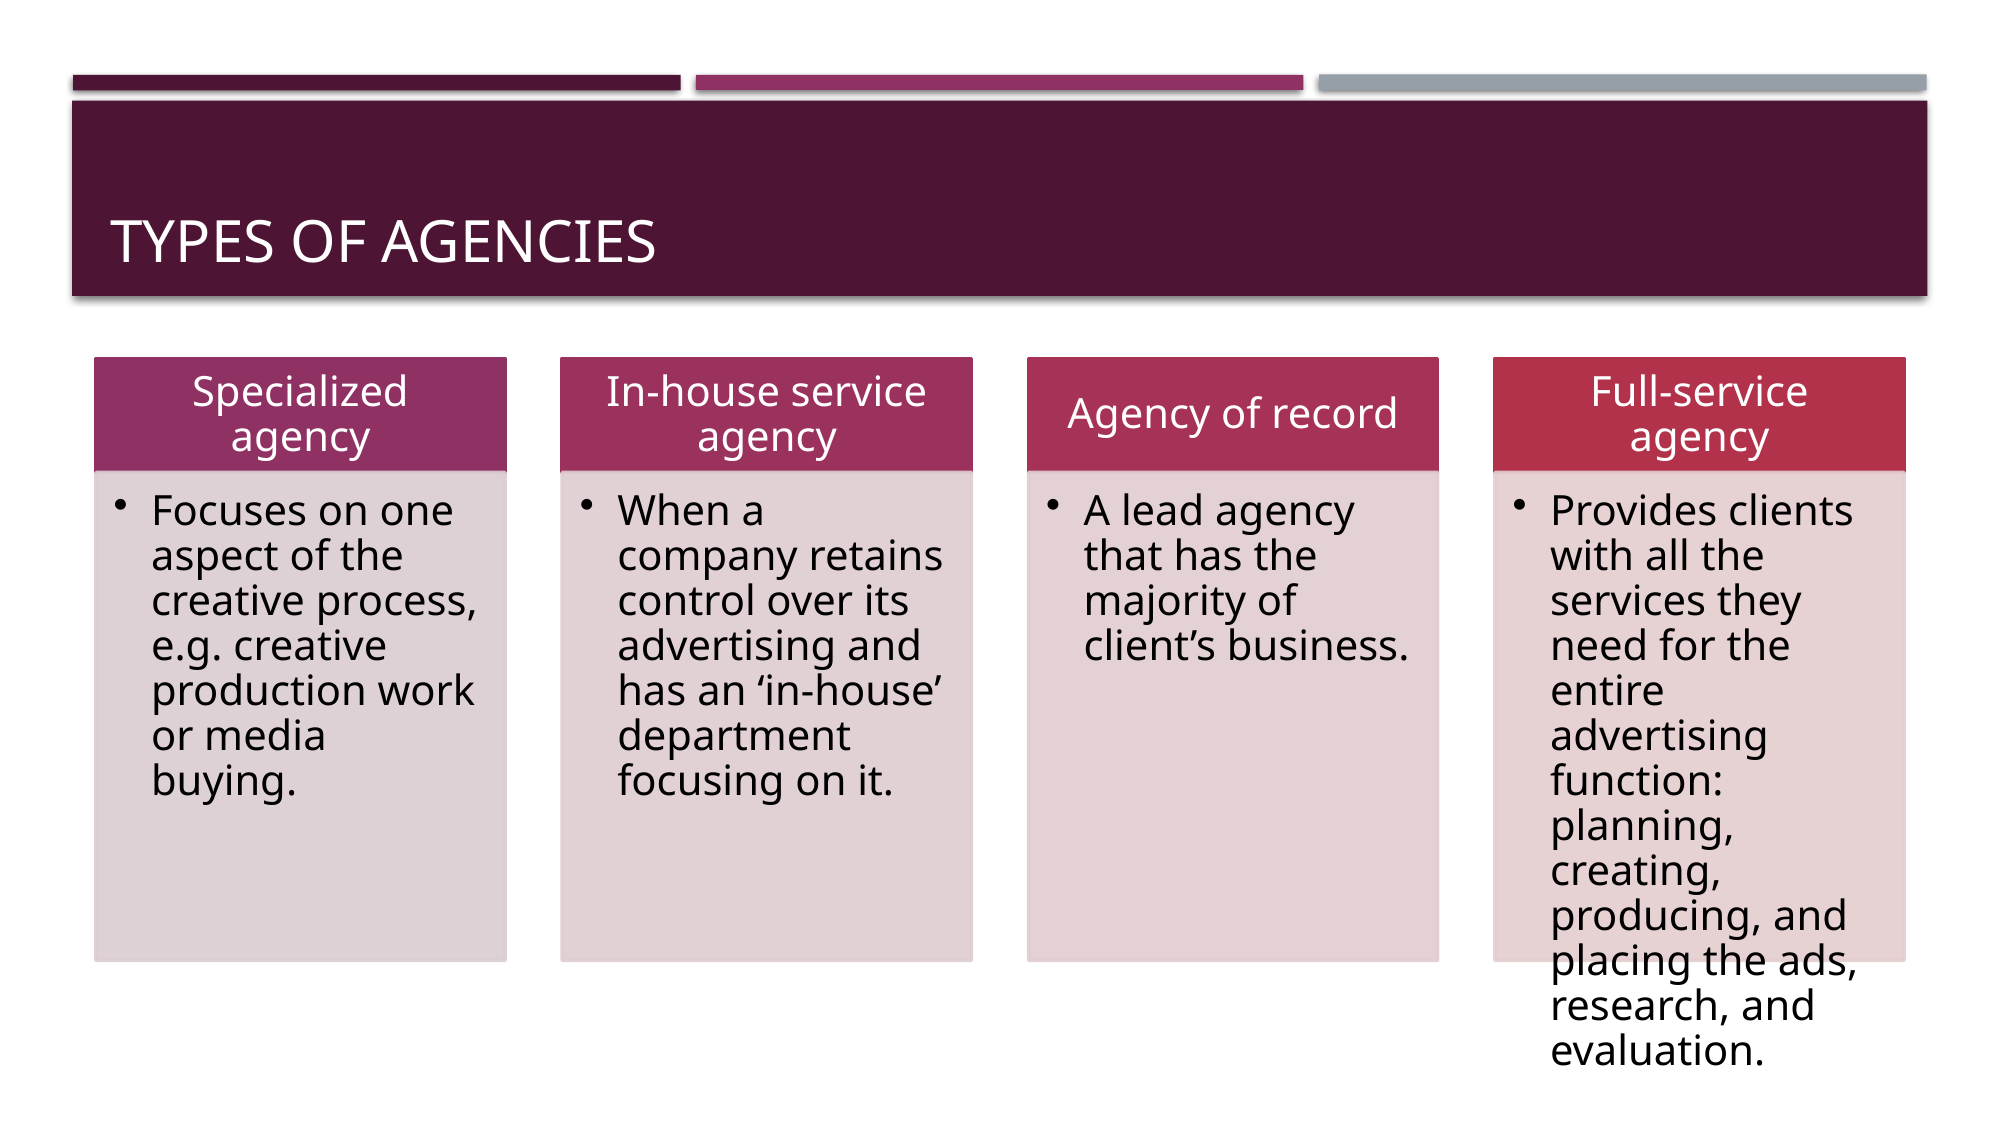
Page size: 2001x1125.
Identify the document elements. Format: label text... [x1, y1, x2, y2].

title Types of agencies [95, 115, 1905, 282]
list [94, 357, 1906, 962]
